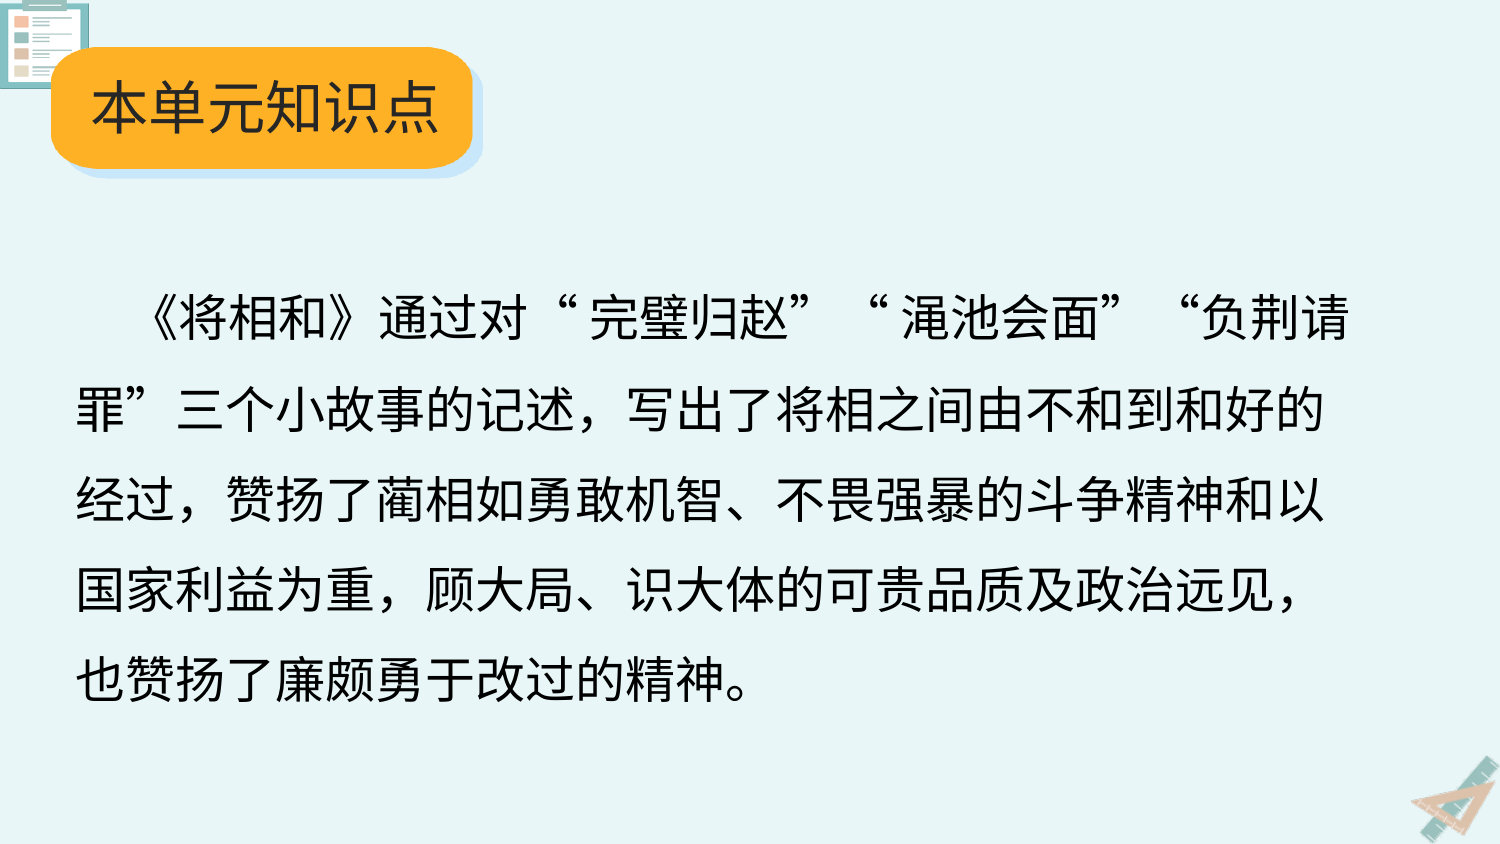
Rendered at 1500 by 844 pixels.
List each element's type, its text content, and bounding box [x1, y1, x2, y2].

text_box 《将相和》通过对“ 完璧归赵”“ 渑池会面”“负荆请罪”三个小故事的记述，写出了将相之间由不和到和好的经过，赞扬了蔺相如勇敢机智、不畏强暴的斗争精神和以国家利益为重，顾大局、识大体的可贵品质及政治远见，也赞扬了廉颇勇于改过的精神。 [63, 237, 1370, 714]
picture [1411, 755, 1500, 844]
picture [0, 0, 483, 179]
